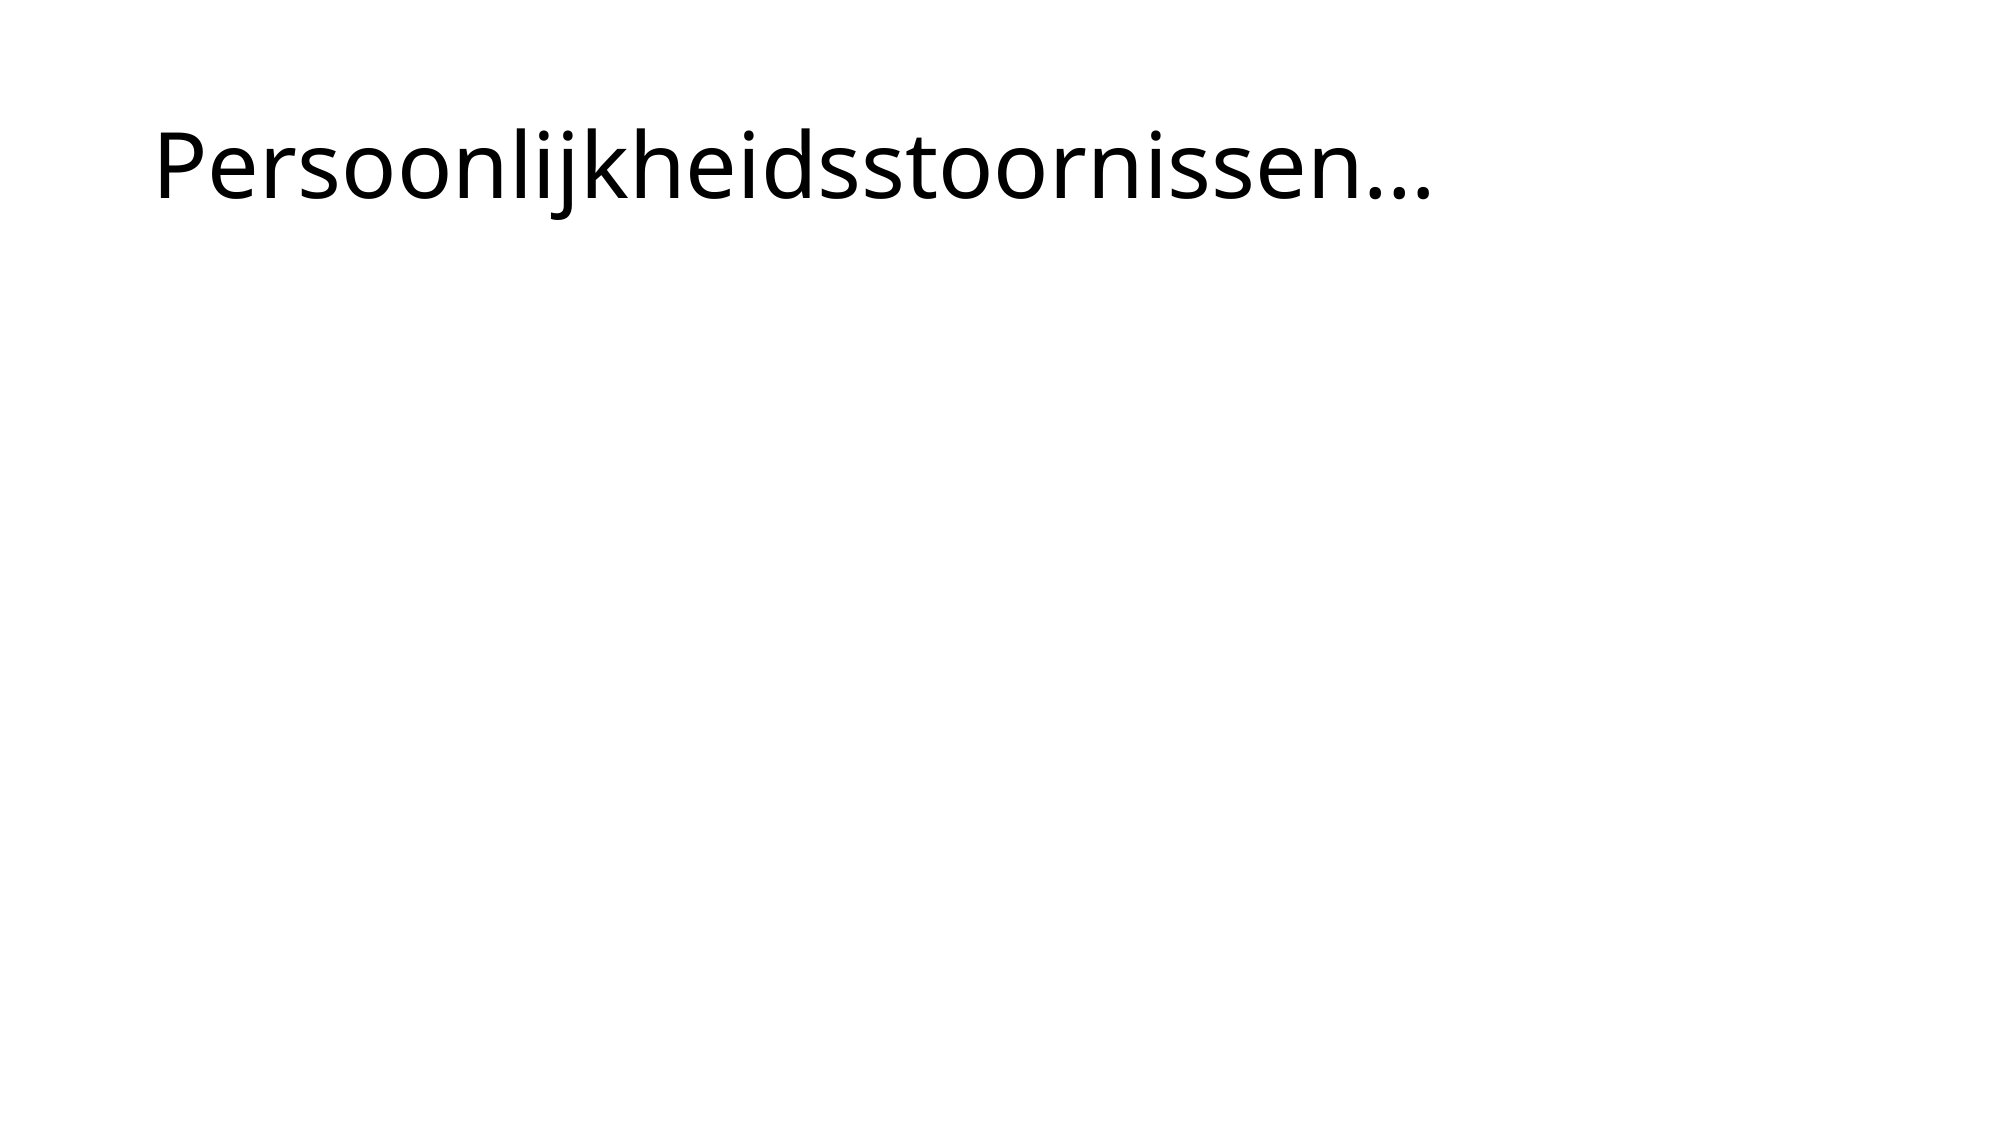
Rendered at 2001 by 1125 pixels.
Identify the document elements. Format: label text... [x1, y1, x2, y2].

title Persoonlijkheidsstoornissen… [137, 59, 1863, 278]
